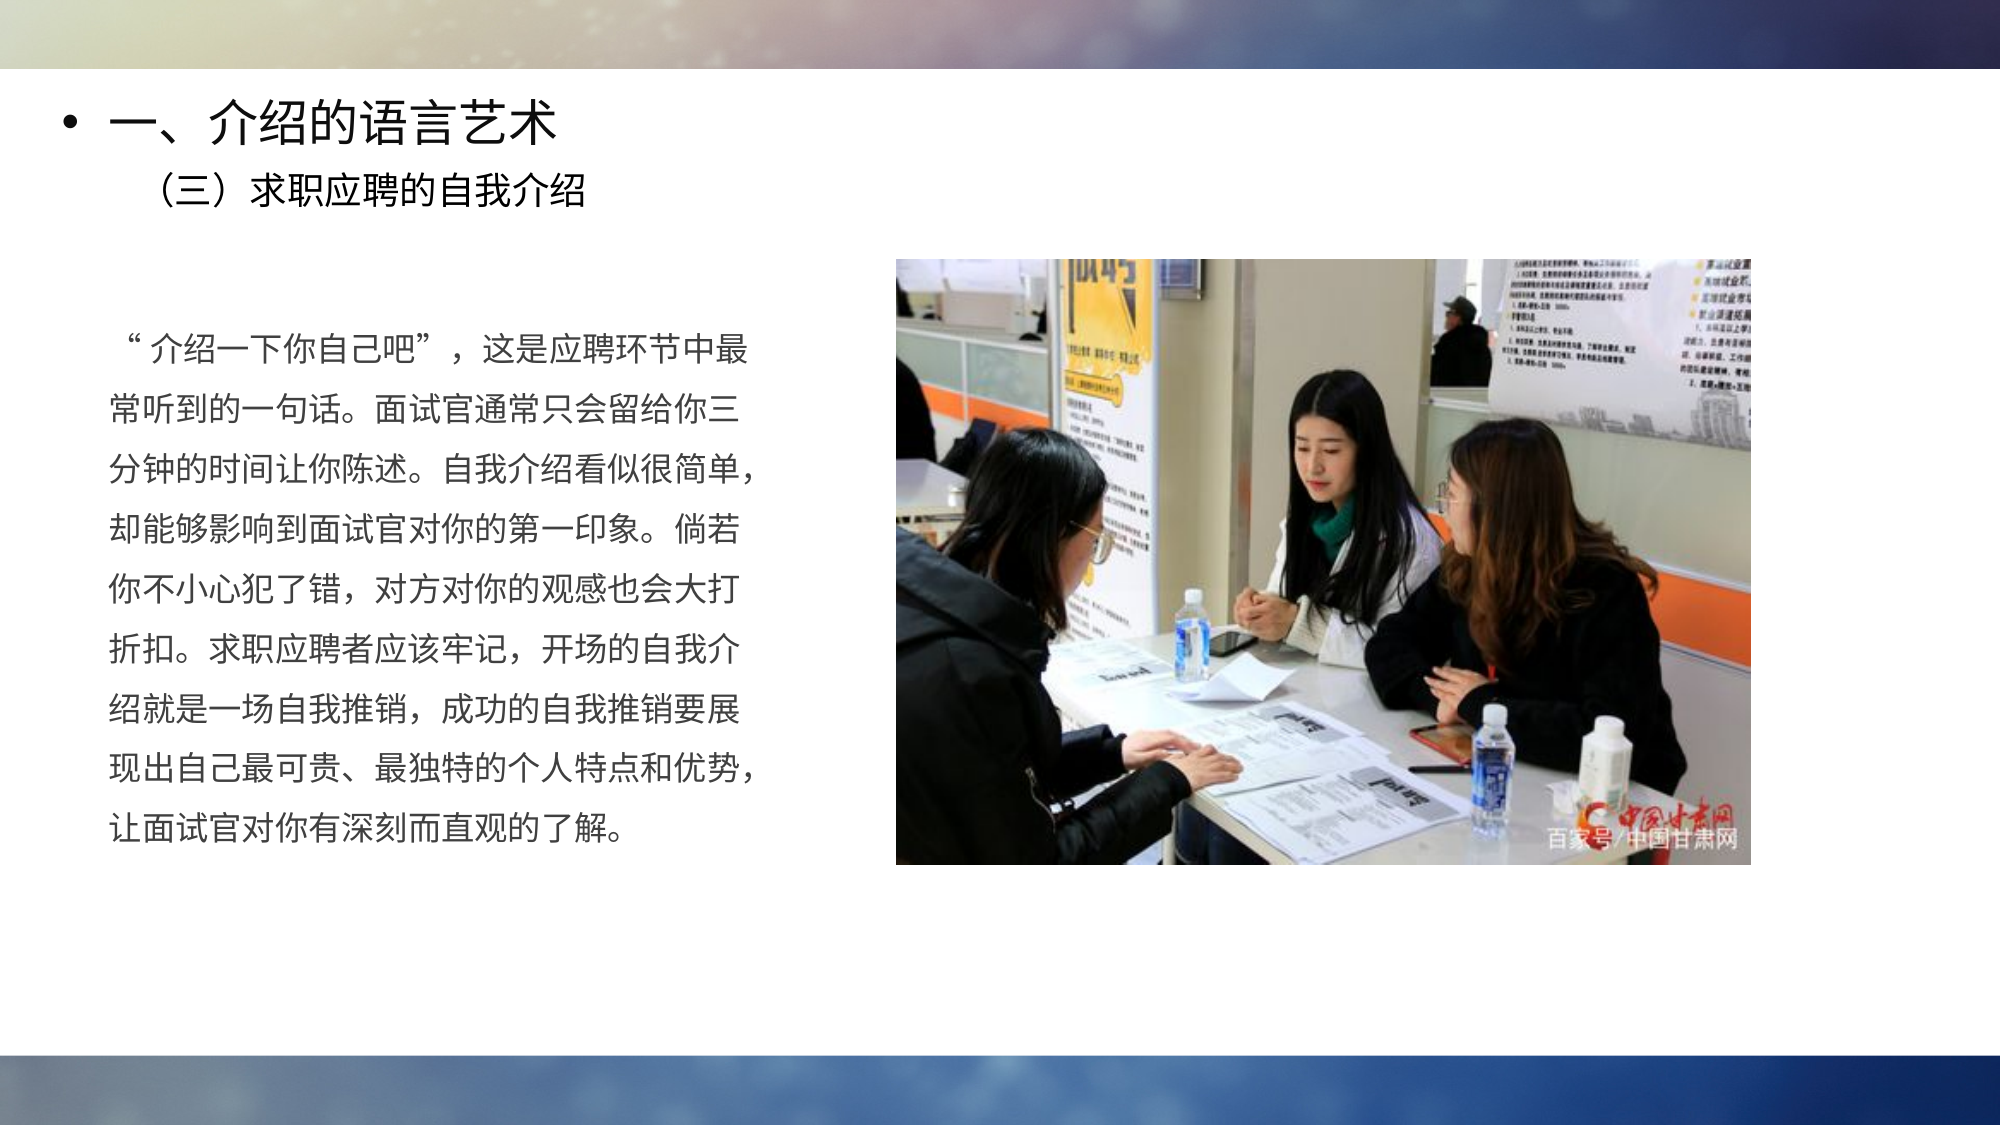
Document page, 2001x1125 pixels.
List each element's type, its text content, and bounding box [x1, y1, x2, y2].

picture [896, 259, 1751, 866]
text_box “介绍一下你自己吧”，这是应聘环节中最常听到的一句话。面试官通常只会留给你三分钟的时间让你陈述。自我介绍看似很简单，却能够影响到面试官对你的第一印象。倘若你不小心犯了错，对方对你的观感也会大打折扣。求职应聘者应该牢记，开场的自我介绍就是一场自我推销，成功的自我推销要展现出自己最可贵、最独特的个人特点和优势，让面试官对你有深刻而直观的了解。 [94, 301, 764, 855]
text_box 一、介绍的语言艺术 [46, 84, 715, 160]
picture [0, 1056, 2000, 1125]
picture [0, 0, 2000, 69]
text_box （三）求职应聘的自我介绍 [122, 159, 603, 220]
